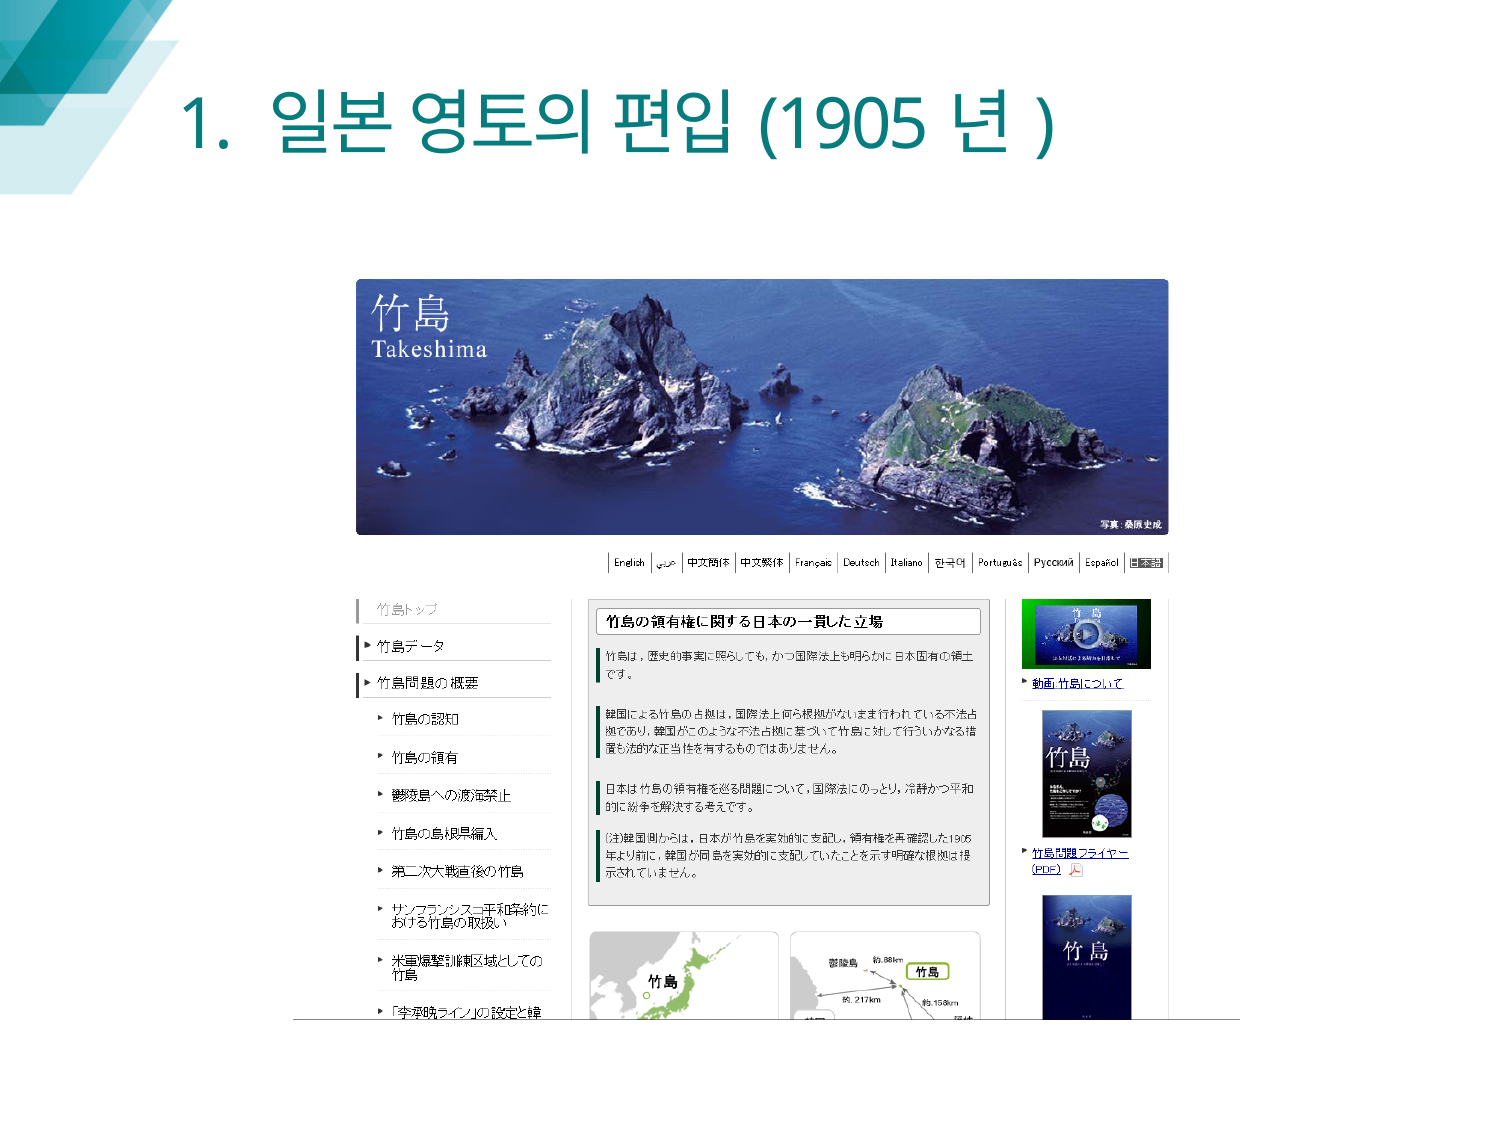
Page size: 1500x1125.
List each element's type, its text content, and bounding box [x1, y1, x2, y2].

title 1. 일본 영토의 편입(1905년) [162, 53, 1457, 189]
picture [0, 0, 1500, 1125]
